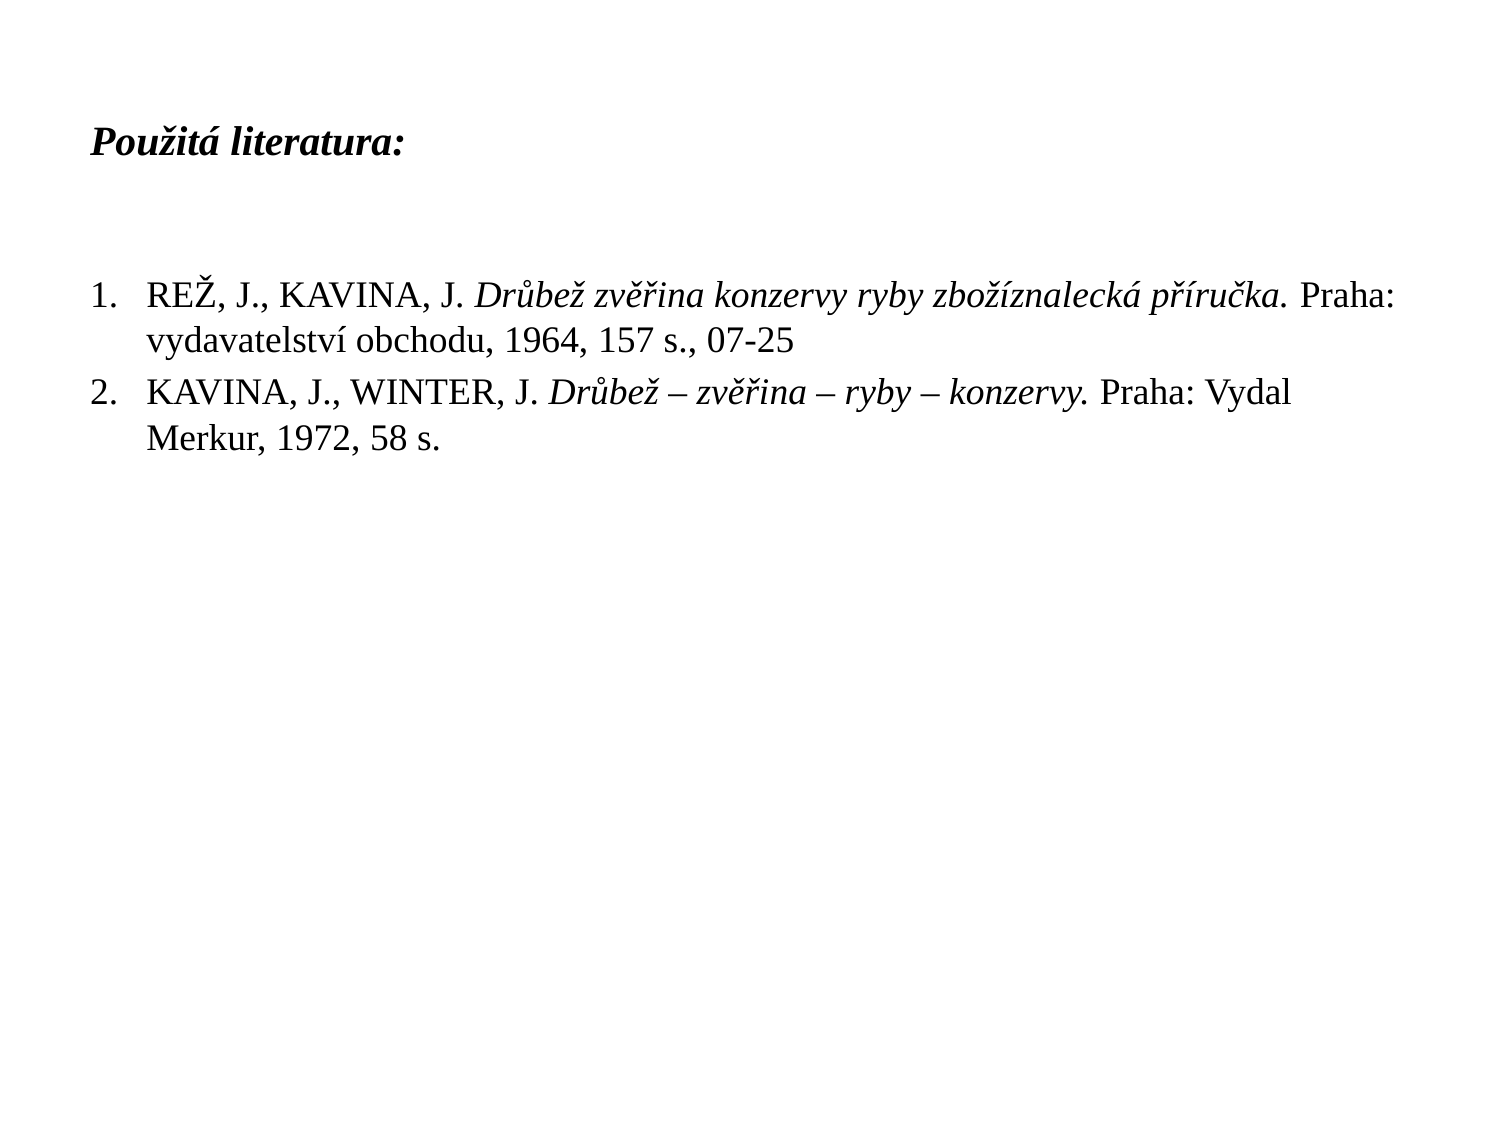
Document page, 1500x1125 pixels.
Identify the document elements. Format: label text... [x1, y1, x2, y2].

list REŽ, J., KAVINA, J. Drůbež zvěřina konzervy ryby zbožíznalecká příručka. Praha: vydavatelství obchodu, 1964, 157 s., 07-25 KAVINA, J., WINTER, J. Drůbež – zvěřina – ryby – konzervy. Praha: Vydal Merkur, 1972, 58 s. [75, 262, 1425, 1005]
title Použitá literatura: [75, 45, 1425, 233]
